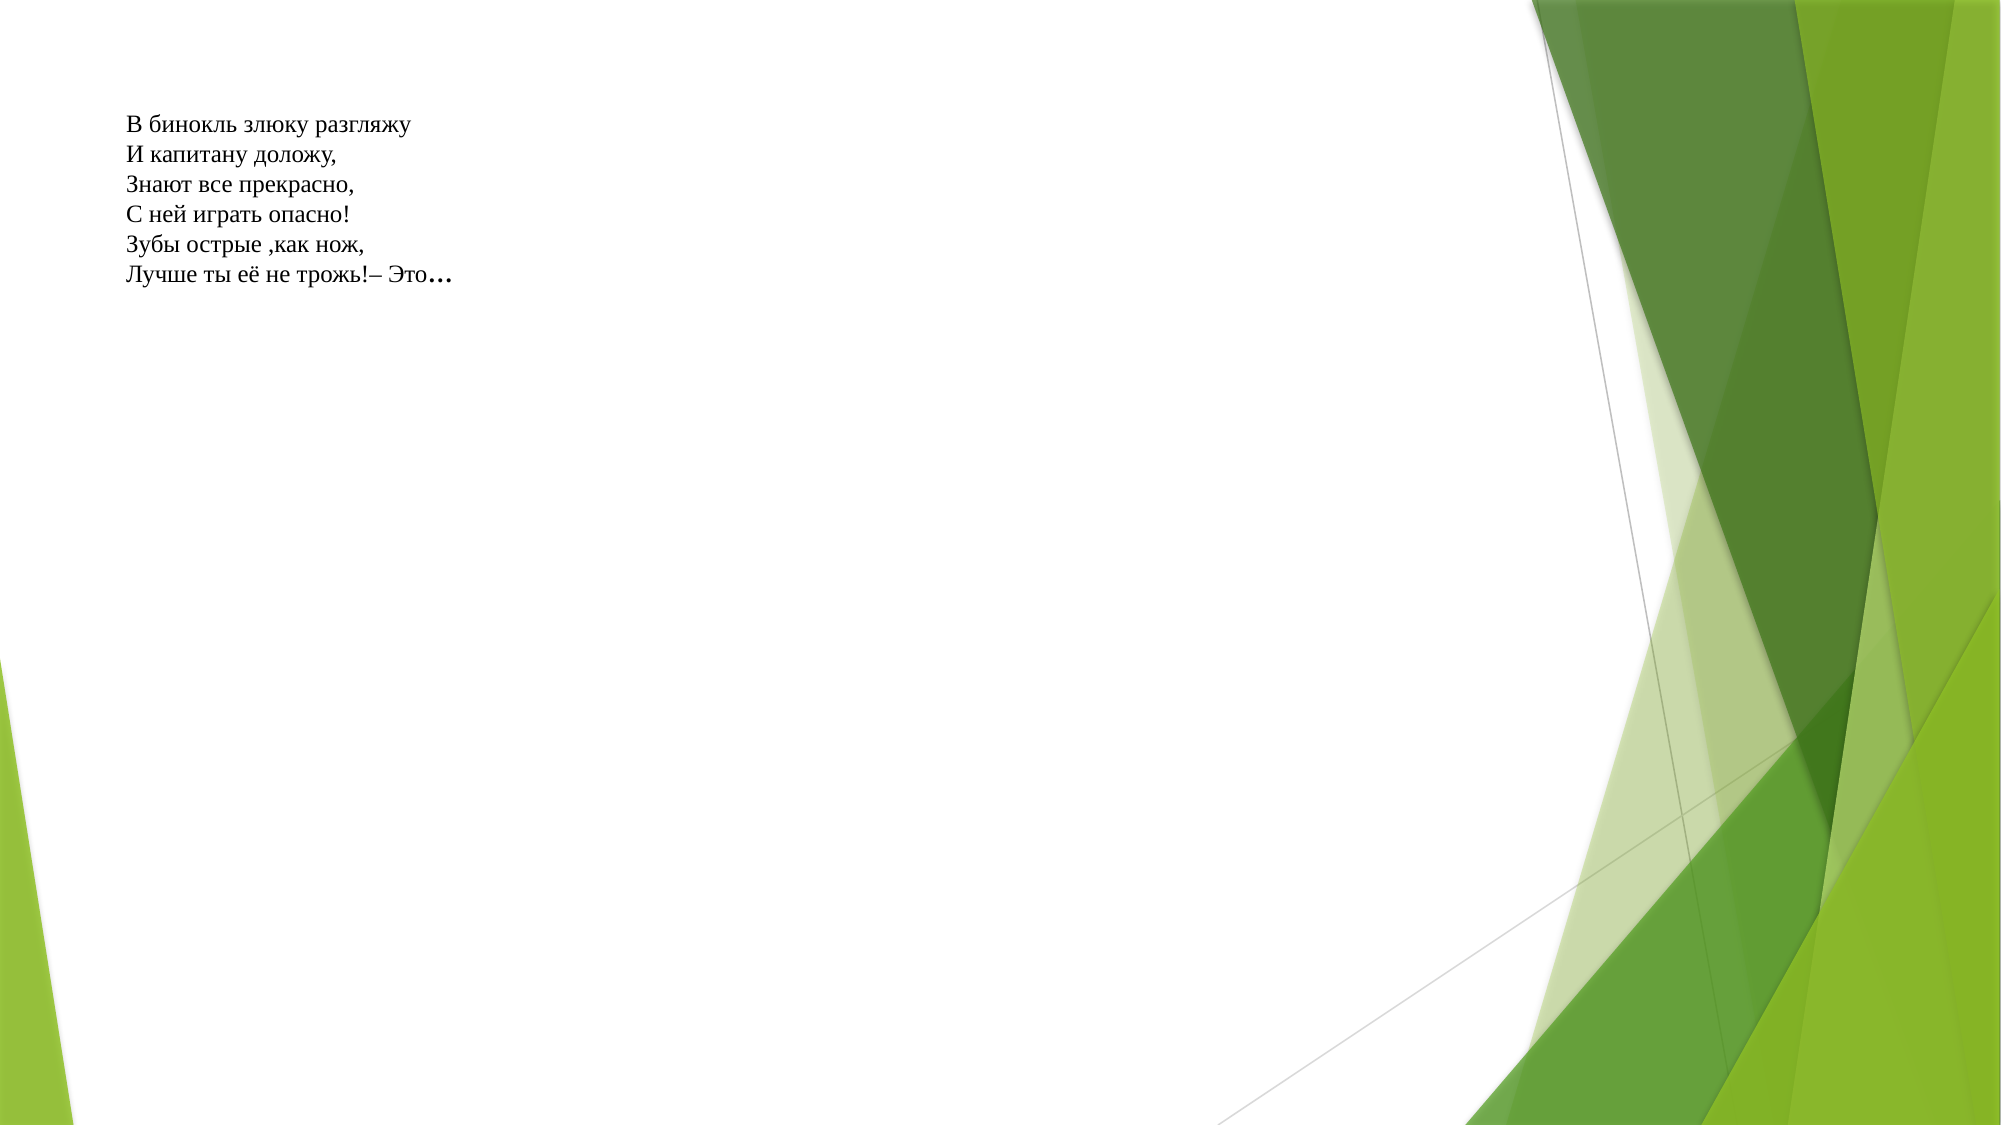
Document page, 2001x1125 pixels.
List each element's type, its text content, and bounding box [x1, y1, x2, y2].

title В бинокль злюку разгляжу И капитану доложу, Знают все прекрасно, С ней играть опасно! Зубы острые ,как нож, Лучше ты её не трожь!– Это… [111, 99, 1522, 317]
